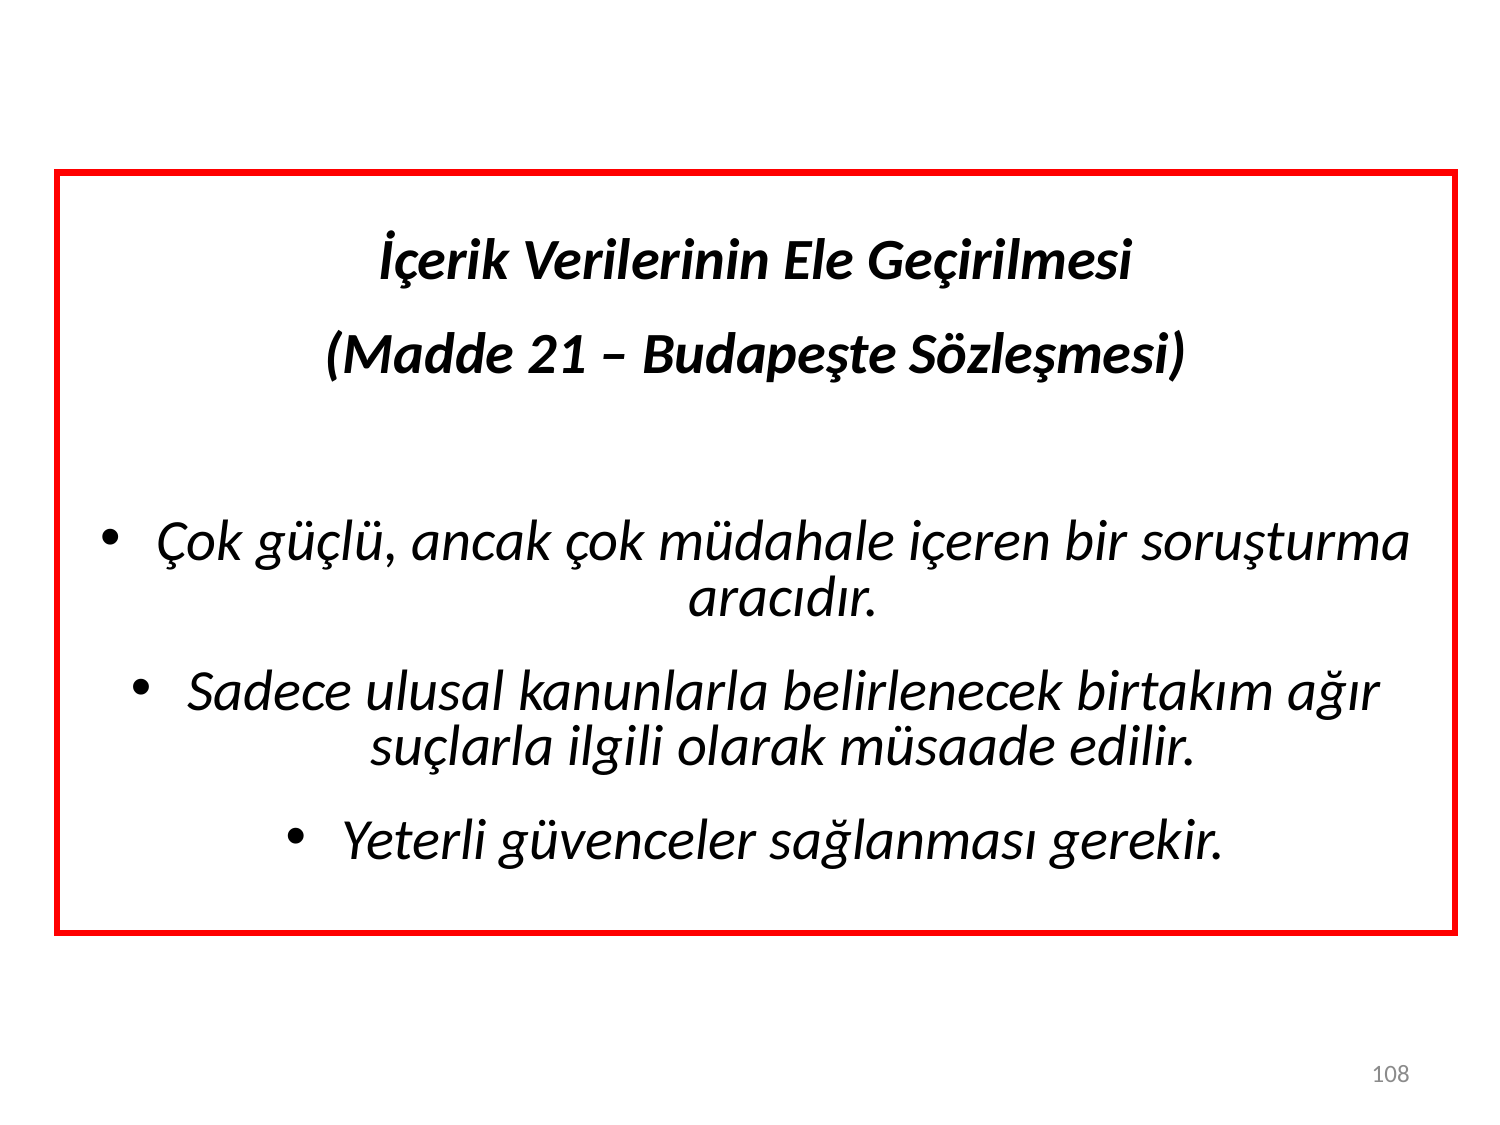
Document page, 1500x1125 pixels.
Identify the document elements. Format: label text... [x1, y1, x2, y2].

slide_number 108 [1074, 1042, 1425, 1103]
text_box İçerik Verilerinin Ele Geçirilmesi (Madde 21 – Budapeşte Sözleşmesi) Çok güçlü, ancak çok müdahale içeren bir soruşturma aracıdır. Sadece ulusal kanunlarla belirlenecek birtakım ağır suçlarla ilgili olarak müsaade edilir. Yeterli güvenceler sağlanması gerekir. [57, 172, 1455, 934]
